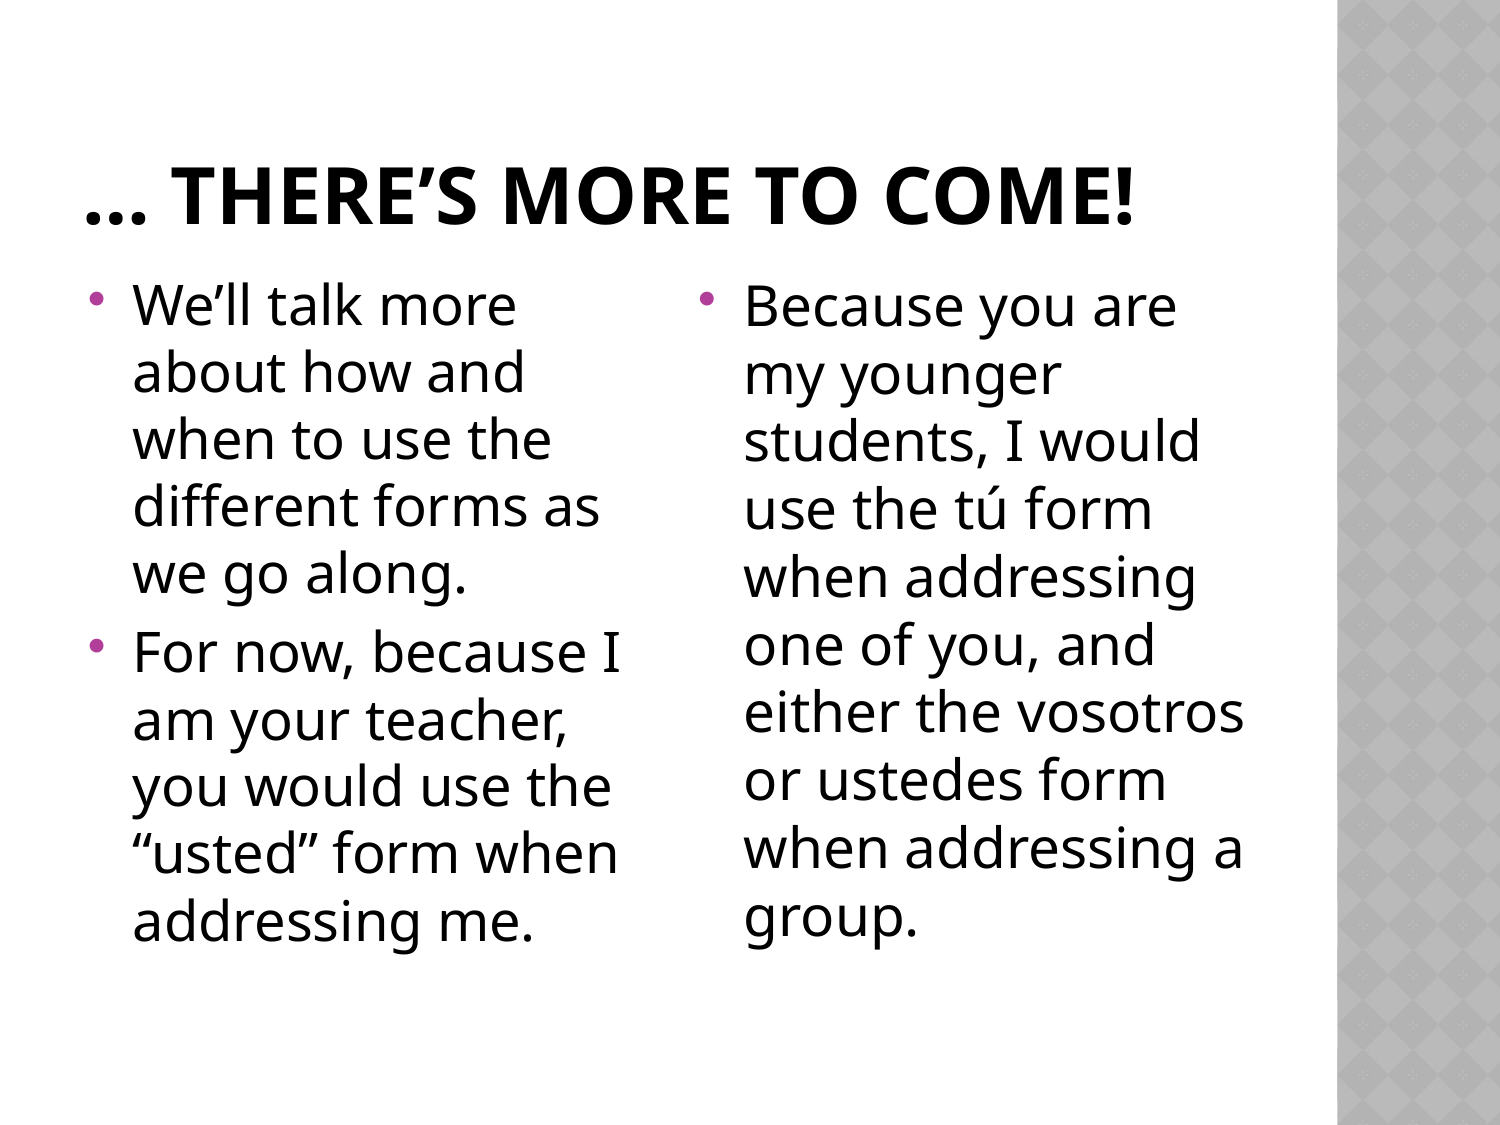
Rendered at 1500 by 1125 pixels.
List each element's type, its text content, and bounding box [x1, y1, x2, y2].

list We’ll talk more about how and when to use the different forms as we go along. For now, because I am your teacher, you would use the “usted” form when addressing me. [75, 262, 653, 1005]
title … there’s more to come! [75, 52, 1263, 240]
list Because you are my younger students, I would use the tú form when addressing one of you, and either the vosotros or ustedes form when addressing a group. [685, 262, 1263, 1005]
